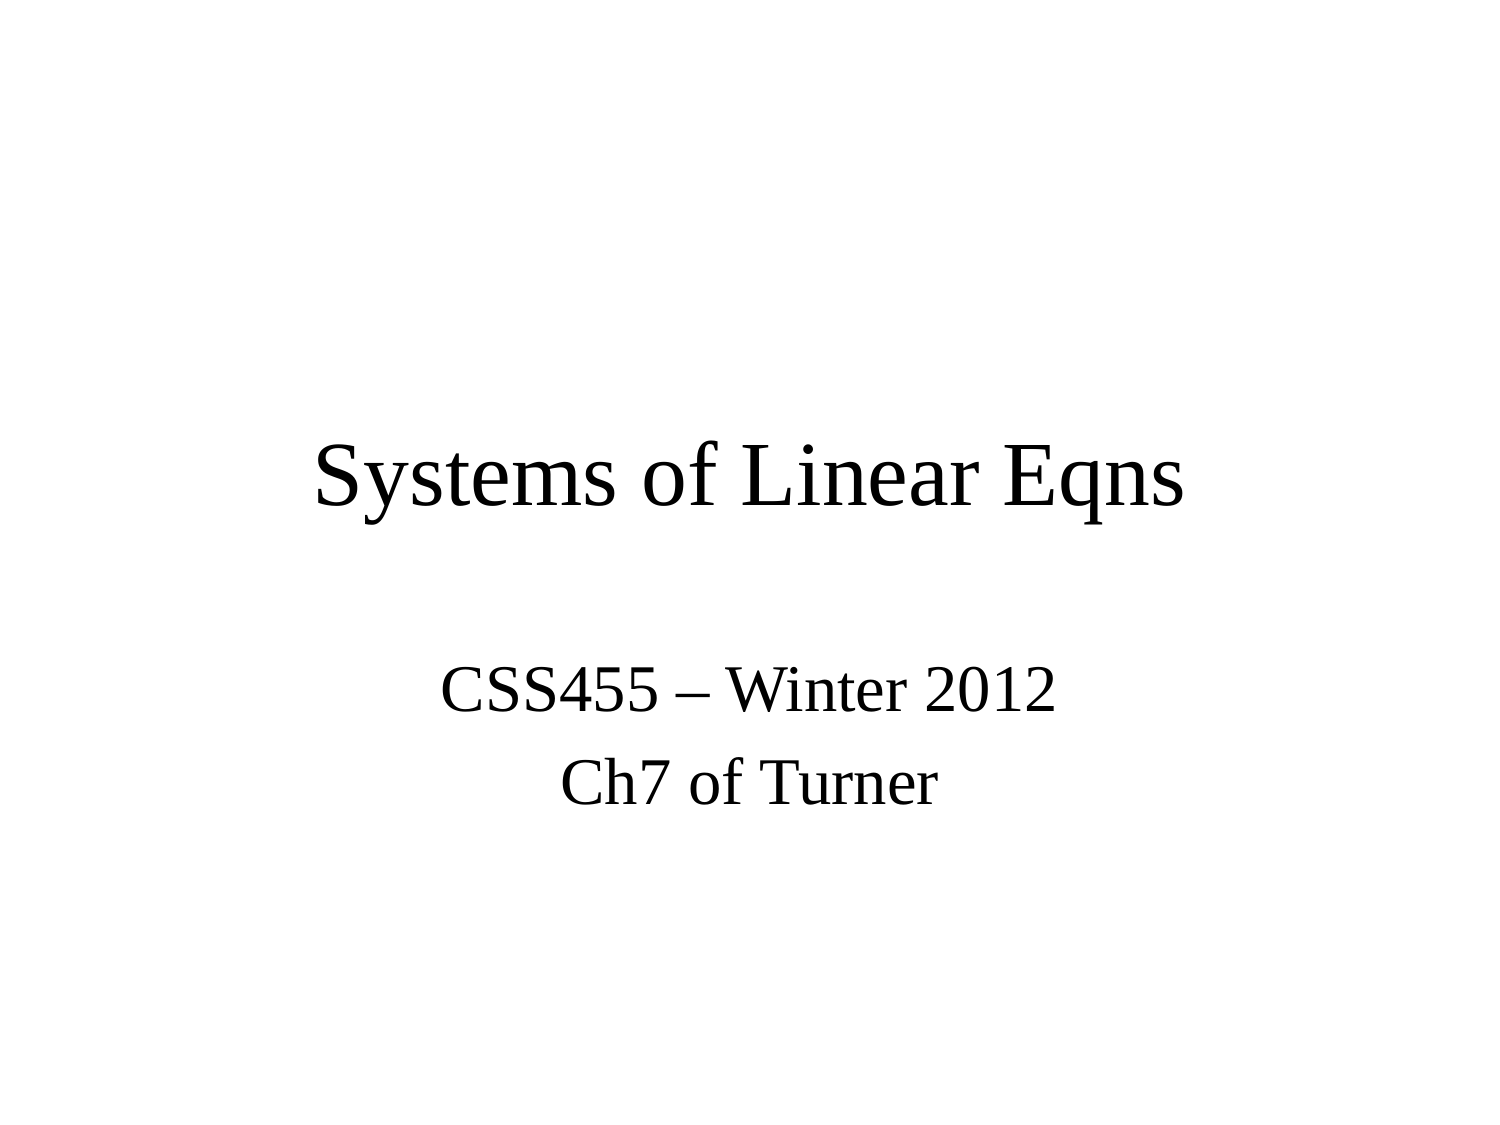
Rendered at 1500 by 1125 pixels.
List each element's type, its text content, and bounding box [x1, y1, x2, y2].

title Systems of Linear Eqns [112, 374, 1388, 563]
subtitle CSS455 – Winter 2012 Ch7 of Turner [224, 637, 1276, 926]
